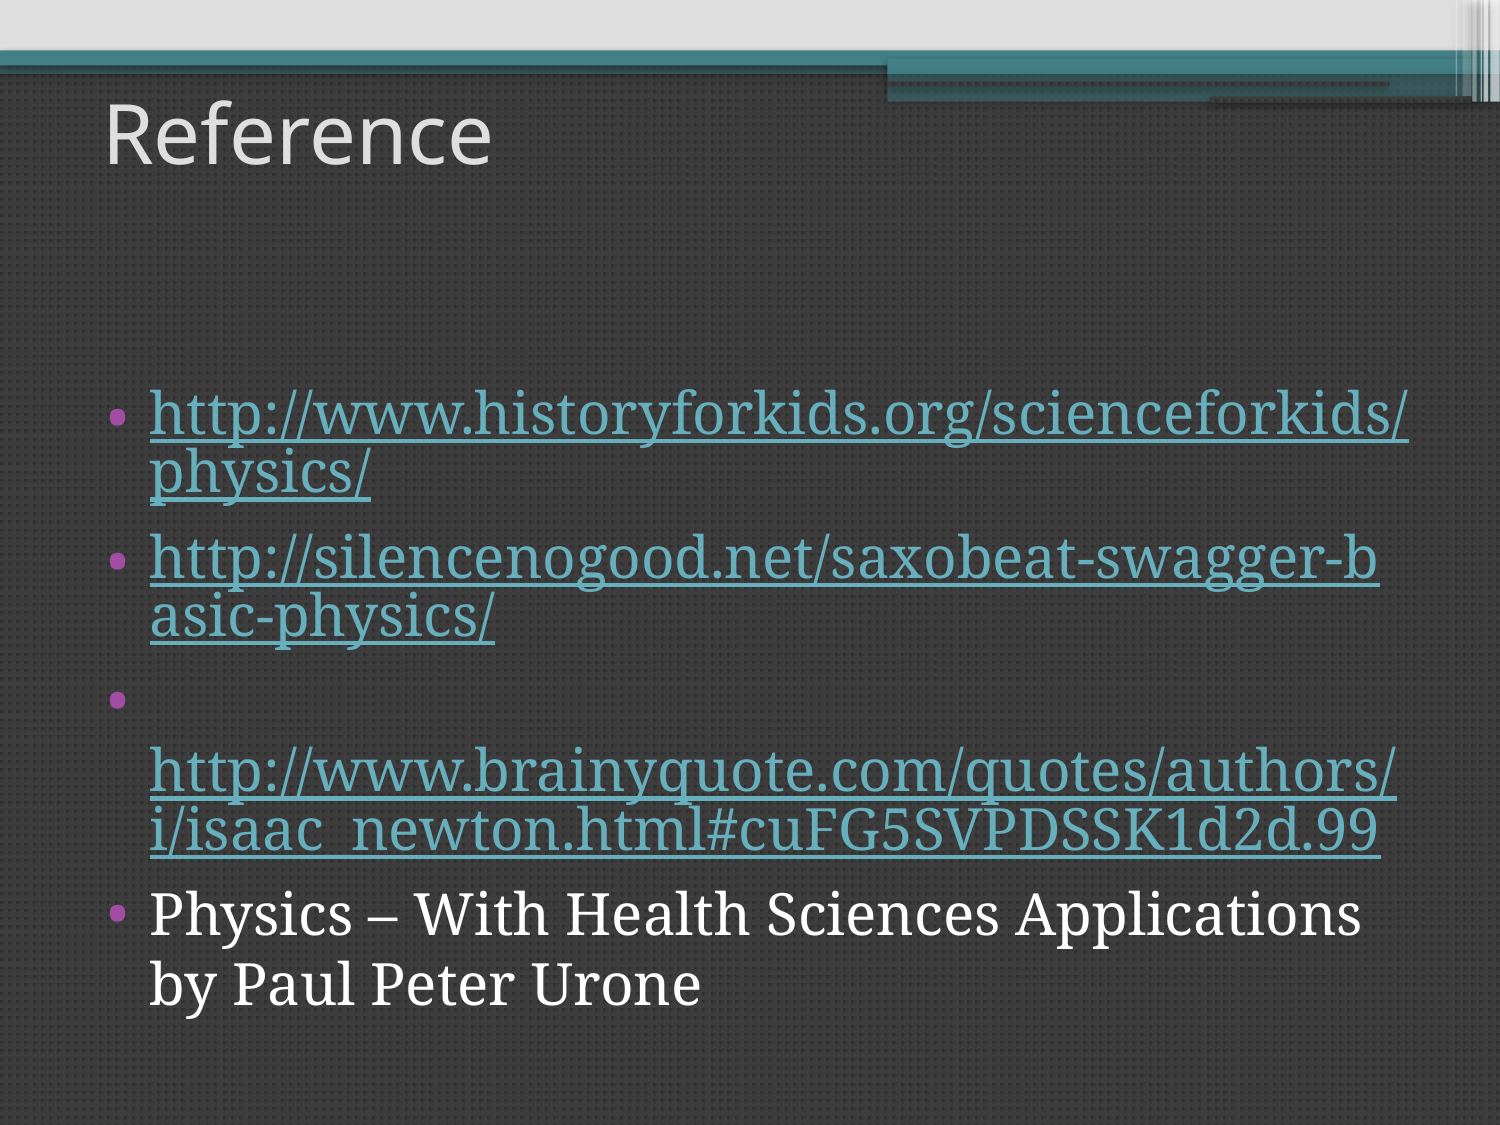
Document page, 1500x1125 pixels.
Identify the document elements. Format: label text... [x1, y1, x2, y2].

title Reference [87, 37, 1438, 225]
list http://www.historyforkids.org/scienceforkids/physics/ http://silencenogood.net/saxobeat-swagger-basic-physics/ http://www.brainyquote.com/quotes/authors/i/isaac_newton.html#cuFG5SVPDSSK1d2d.99 Physics – With Health Sciences Applications by Paul Peter Urone [75, 368, 1425, 1079]
